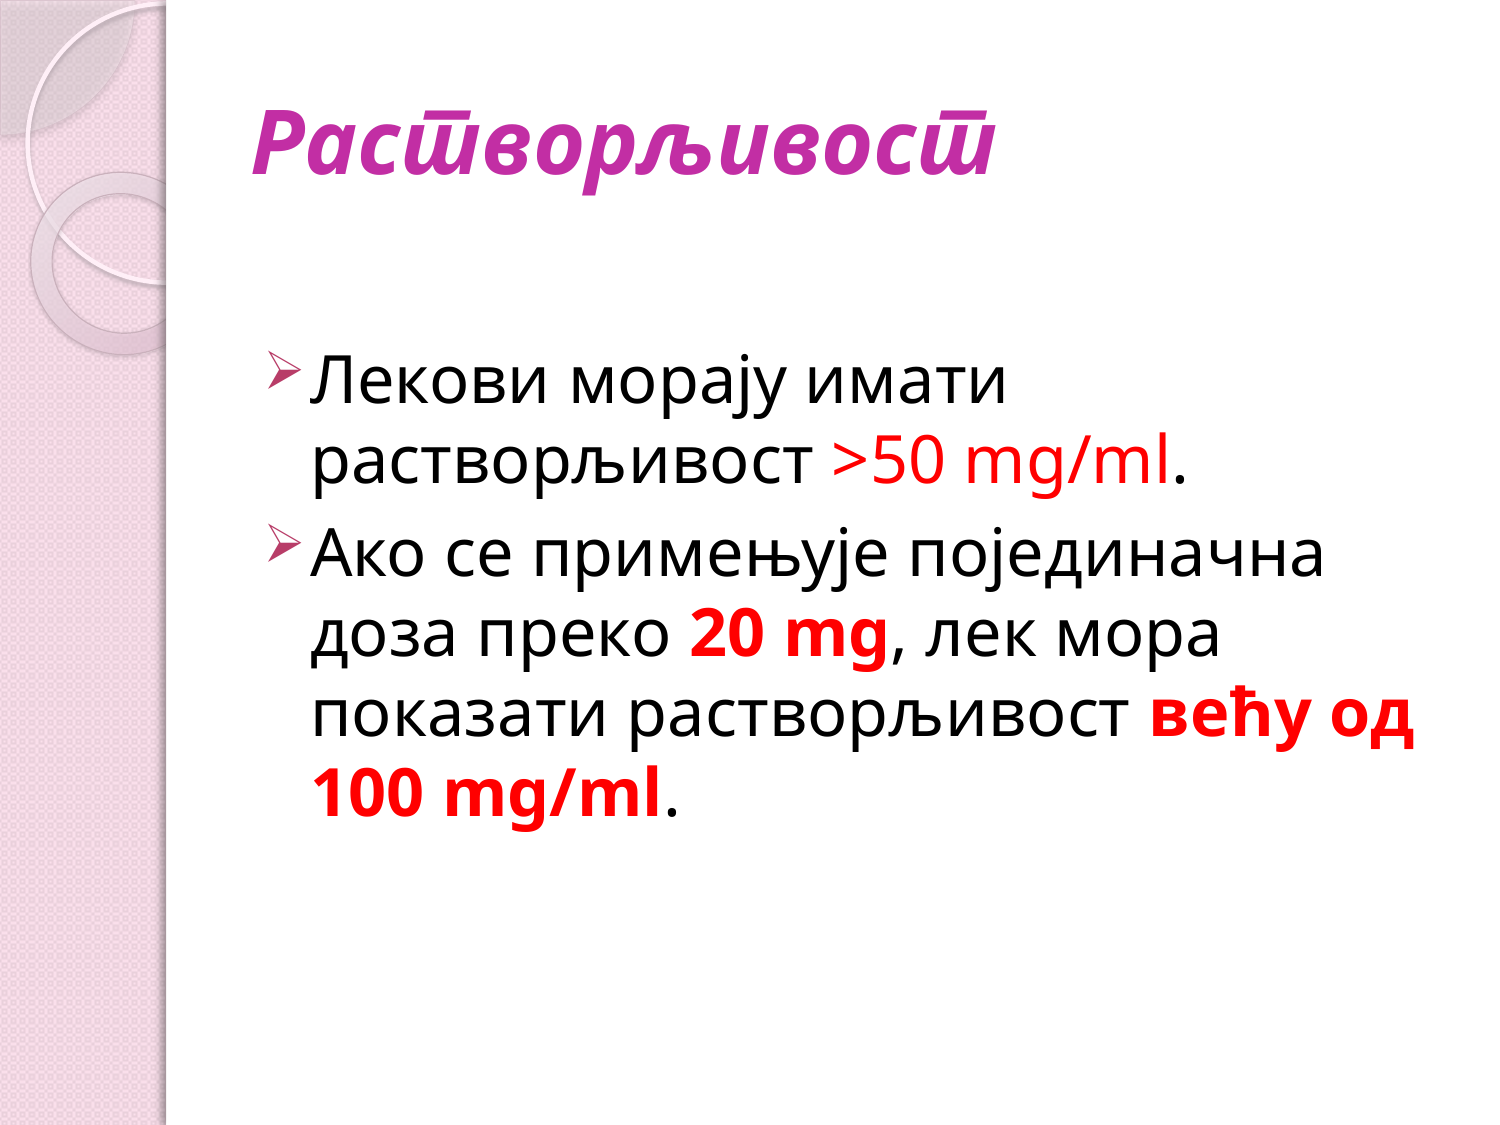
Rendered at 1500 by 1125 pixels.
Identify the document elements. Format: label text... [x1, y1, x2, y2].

list Лекови морају имати растворљивост >50 mg/ml. Ако се примењује појединачна доза преко 20 mg, лек мора показати растворљивост већу од 100 mg/ml. [235, 237, 1466, 1025]
title Растворљивост [235, 45, 1466, 233]
